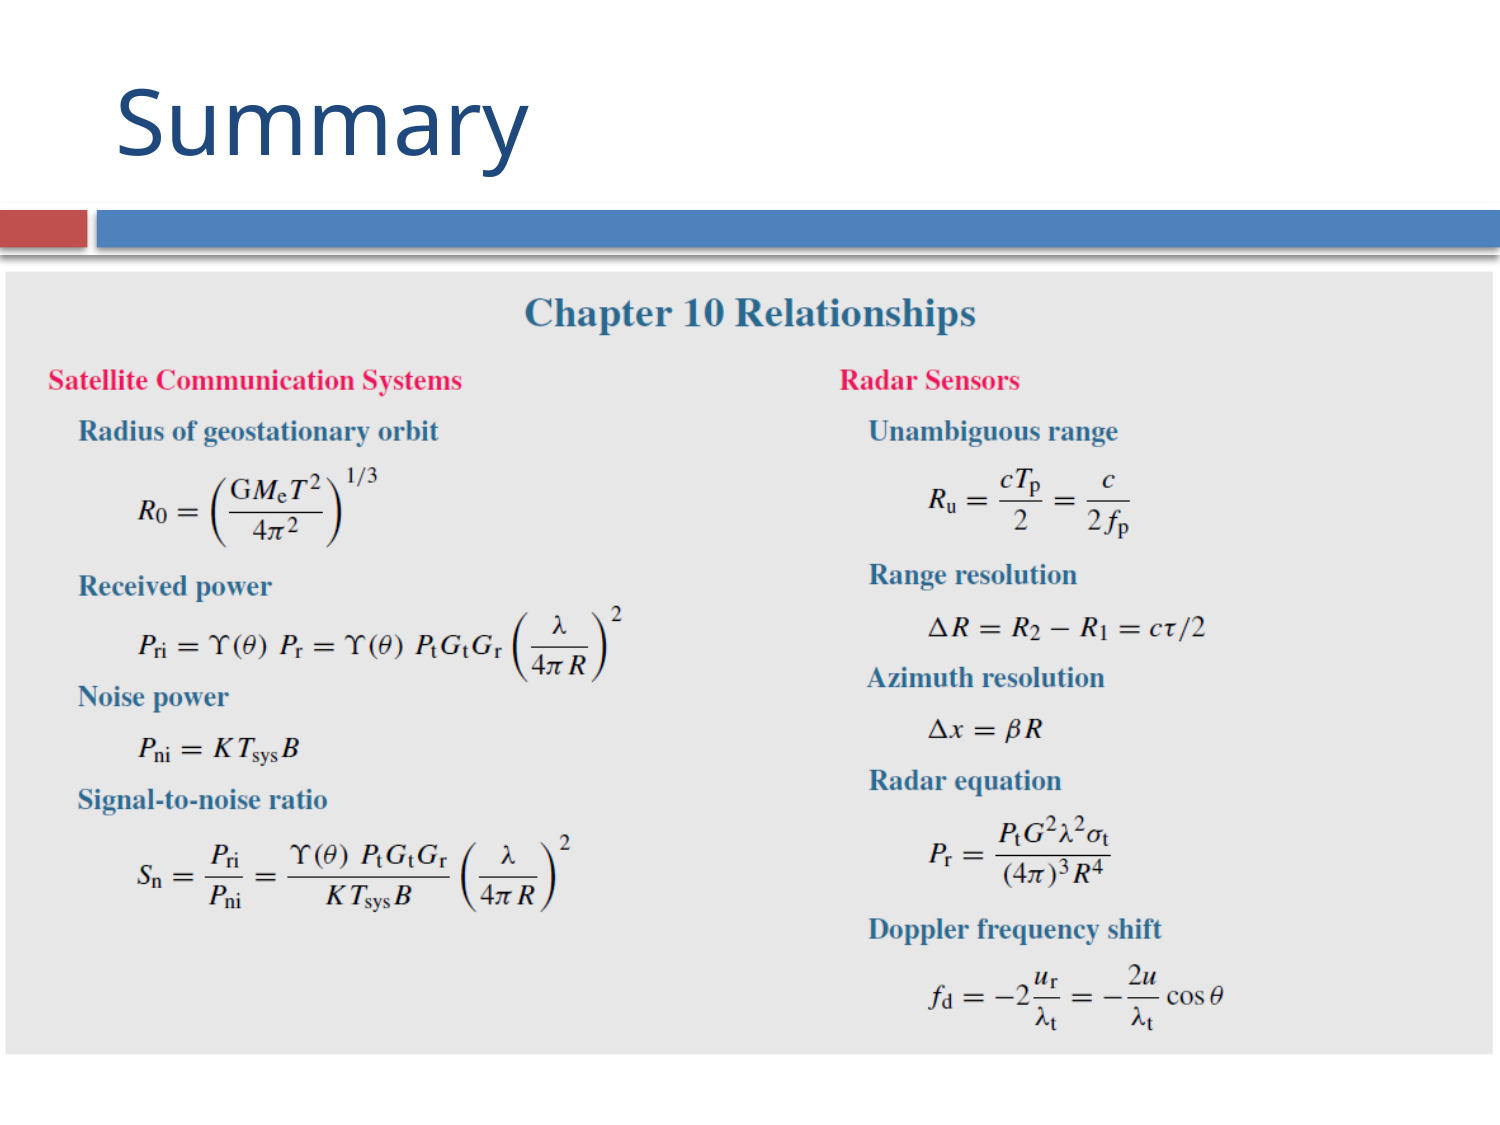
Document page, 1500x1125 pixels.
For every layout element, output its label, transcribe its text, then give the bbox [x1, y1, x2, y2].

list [1, 268, 1499, 1058]
title Summary [100, 37, 1438, 200]
